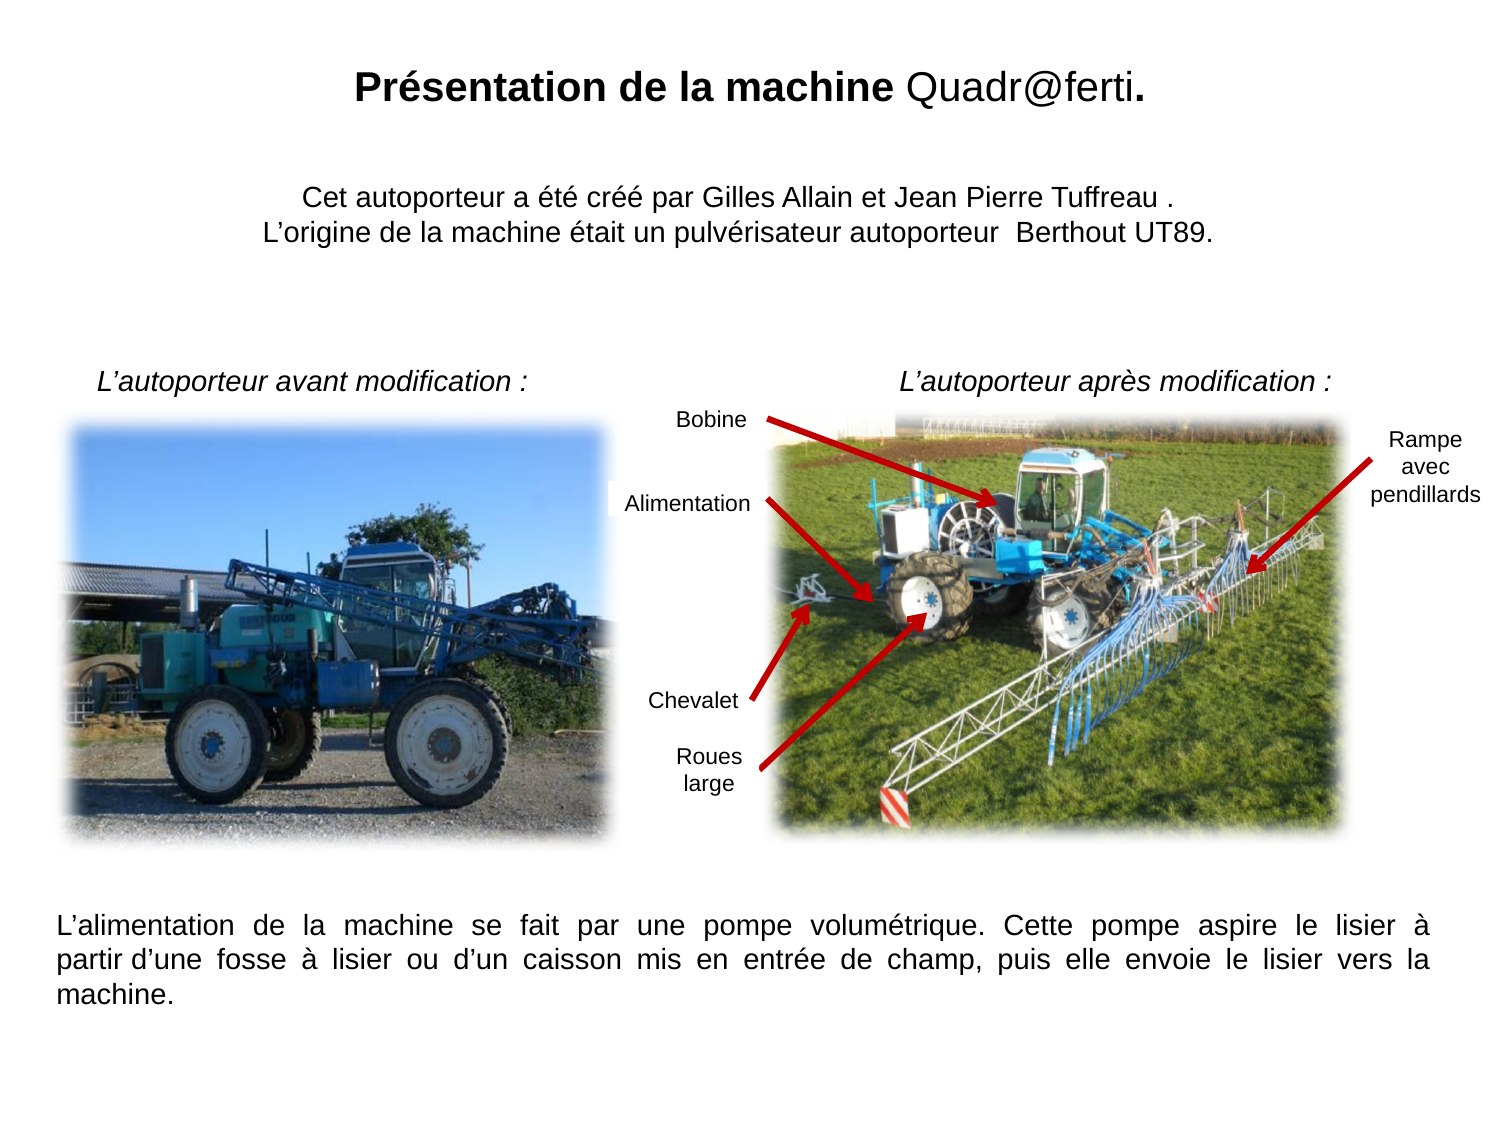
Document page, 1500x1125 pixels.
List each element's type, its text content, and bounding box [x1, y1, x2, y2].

text_box L’autoporteur après modification : [868, 361, 1365, 417]
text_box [767, 418, 999, 505]
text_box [1245, 458, 1372, 575]
text_box L’alimentation de la machine se fait par une pompe volumétrique. Cette pompe aspire le lisier à partir d’une fosse à lisier ou d’un caisson mis en entrée de champ, puis elle envoie le lisier vers la machine. [41, 905, 1447, 1012]
picture [761, 408, 1355, 847]
text_box Rampe avec pendillards [1360, 417, 1500, 494]
text_box Cet autoporteur a été créé par Gilles Allain et Jean Pierre Tuffreau . L’origine de la machine était un pulvérisateur autoporteur Berthout UT89. [64, 172, 1414, 253]
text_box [759, 612, 928, 771]
title Présentation de la machine Quadr@ferti. [75, 45, 1425, 126]
picture [52, 408, 623, 853]
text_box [751, 603, 810, 701]
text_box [766, 498, 874, 603]
text_box L’autoporteur avant modification : [64, 361, 561, 407]
text_box Bobine [655, 396, 768, 441]
text_box Alimentation [626, 480, 756, 517]
text_box Chevalet [626, 678, 753, 714]
text_box Roues large [659, 733, 756, 806]
